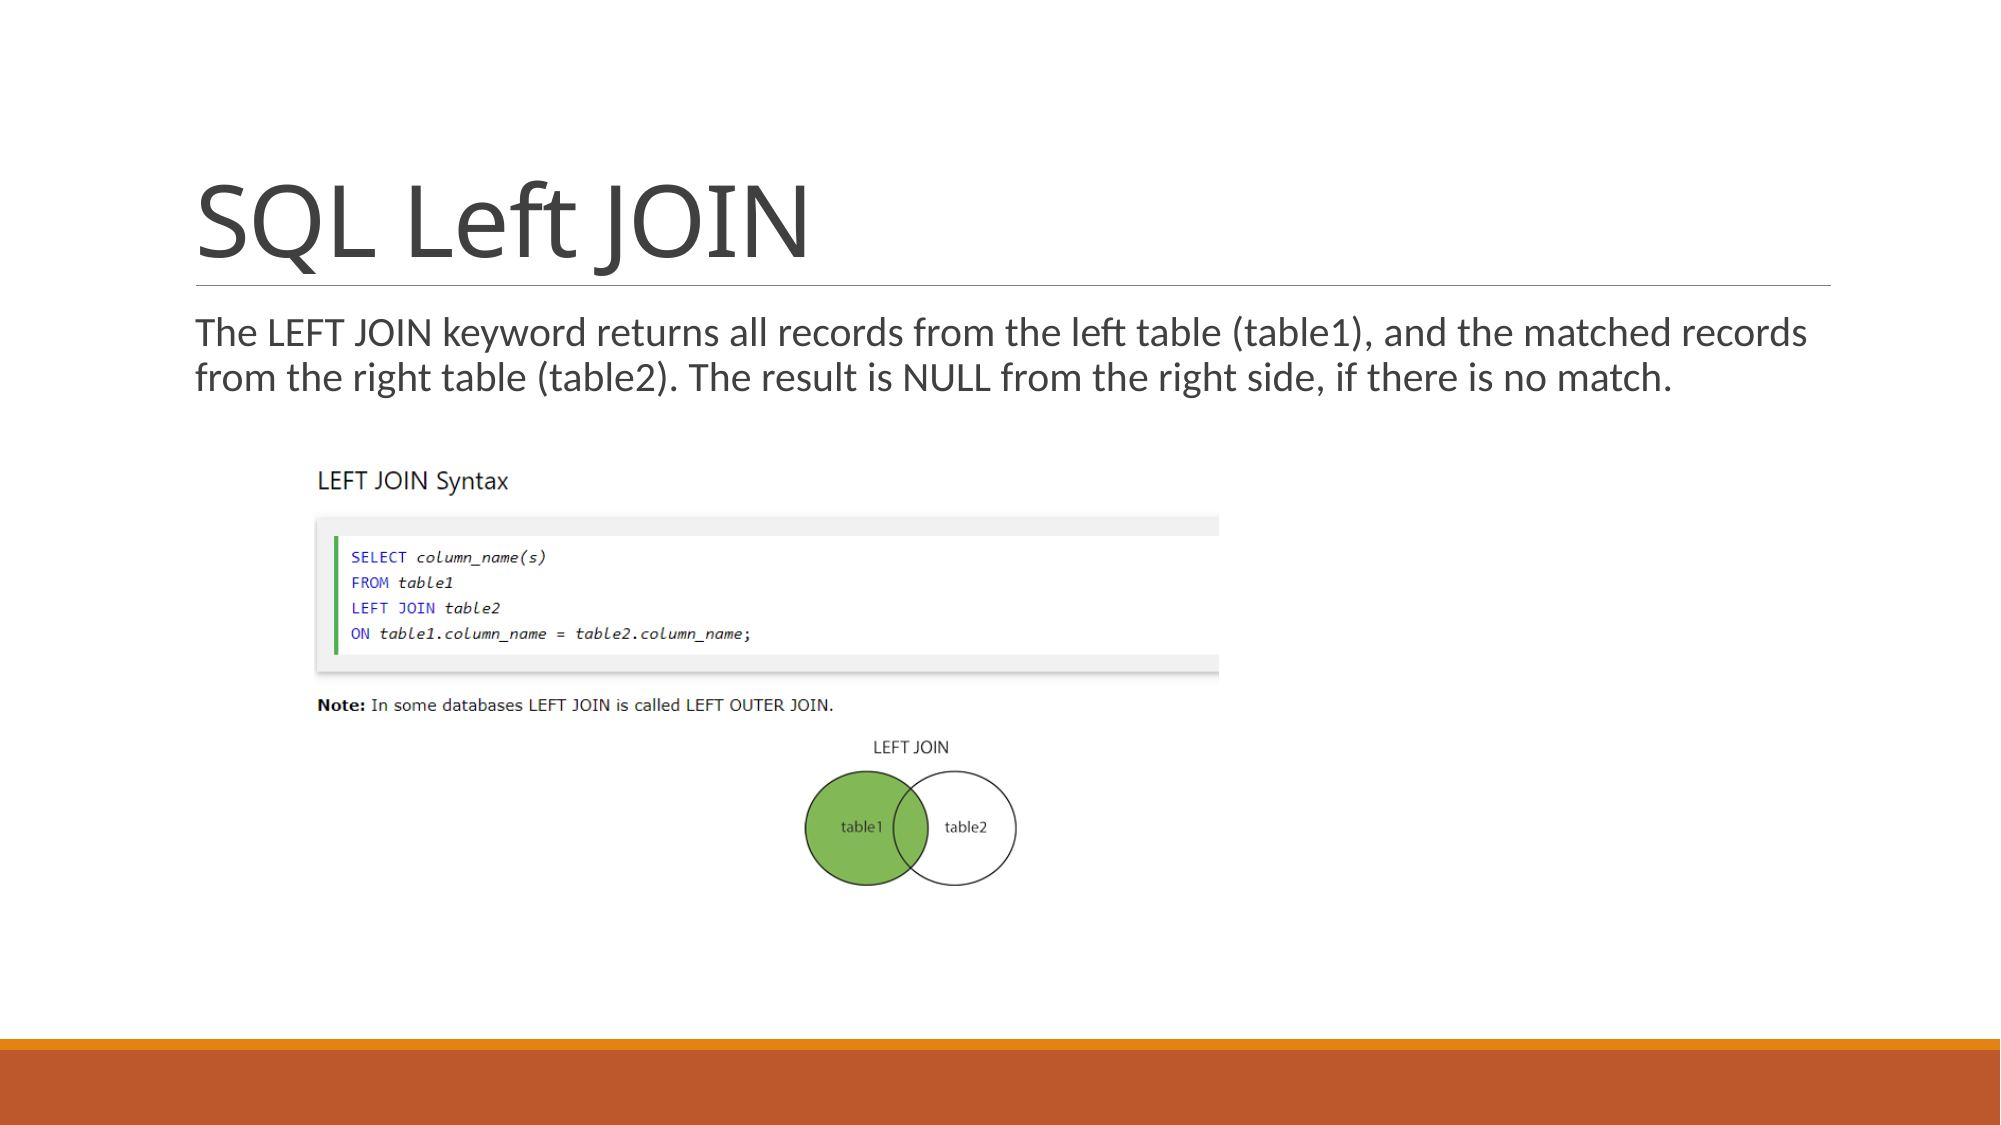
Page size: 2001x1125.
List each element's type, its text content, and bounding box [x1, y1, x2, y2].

picture [313, 464, 1220, 908]
list The LEFT JOIN keyword returns all records from the left table (table1), and the matched records from the right table (table2). The result is NULL from the right side, if there is no match. [180, 302, 1830, 963]
title SQL Left JOIN [180, 47, 1830, 285]
